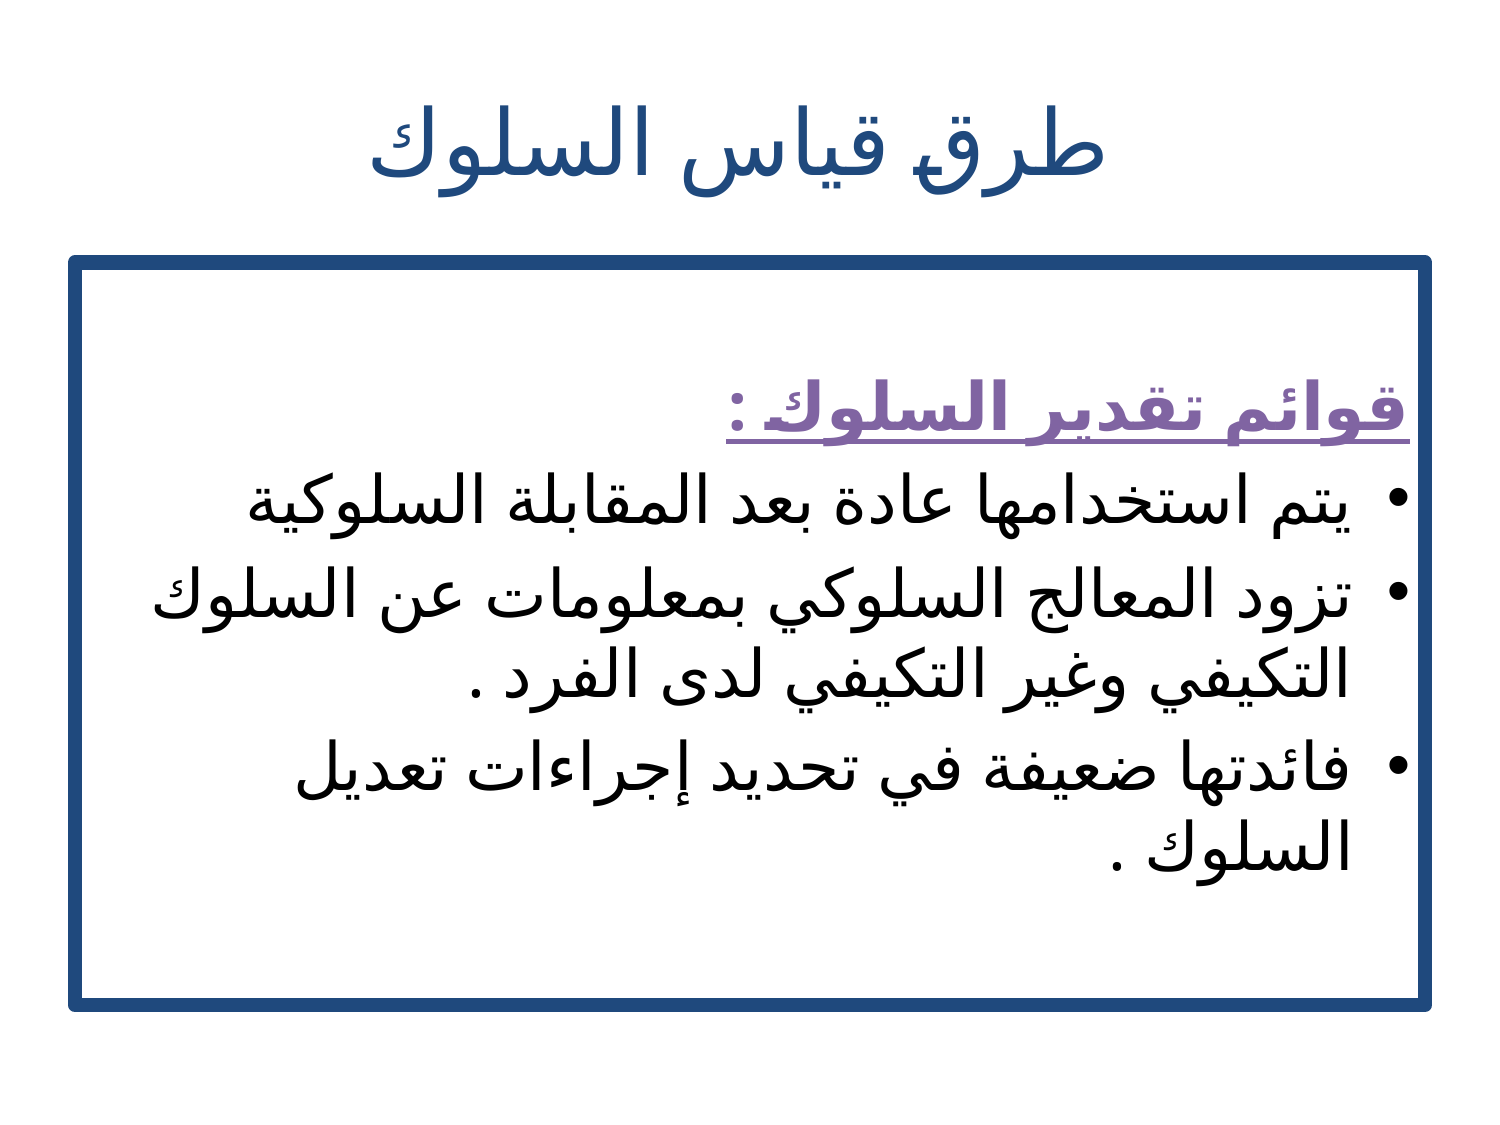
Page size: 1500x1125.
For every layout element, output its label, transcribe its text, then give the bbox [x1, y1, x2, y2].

list قوائم تقدير السلوك : يتم استخدامها عادة بعد المقابلة السلوكية تزود المعالج السلوكي بمعلومات عن السلوك التكيفي وغير التكيفي لدى الفرد . فائدتها ضعيفة في تحديد إجراءات تعديل السلوك . [75, 262, 1425, 1005]
title طرق قياس السلوك [75, 45, 1425, 233]
